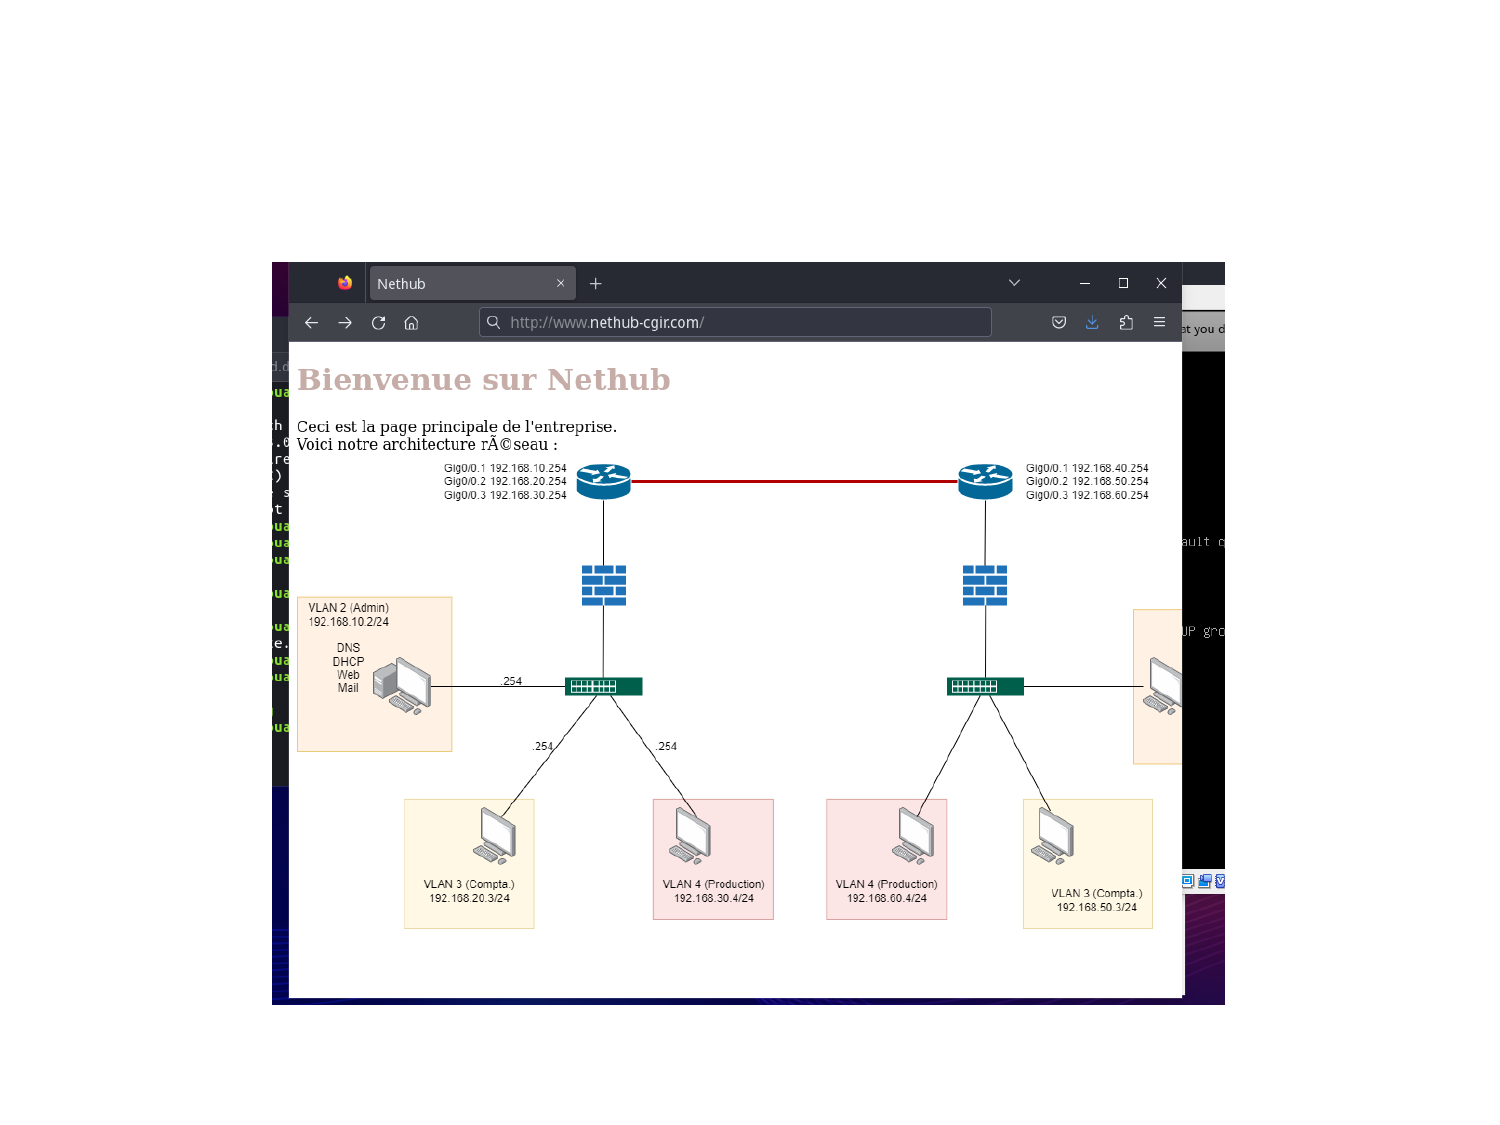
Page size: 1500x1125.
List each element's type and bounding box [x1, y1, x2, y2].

picture [272, 262, 1226, 1005]
